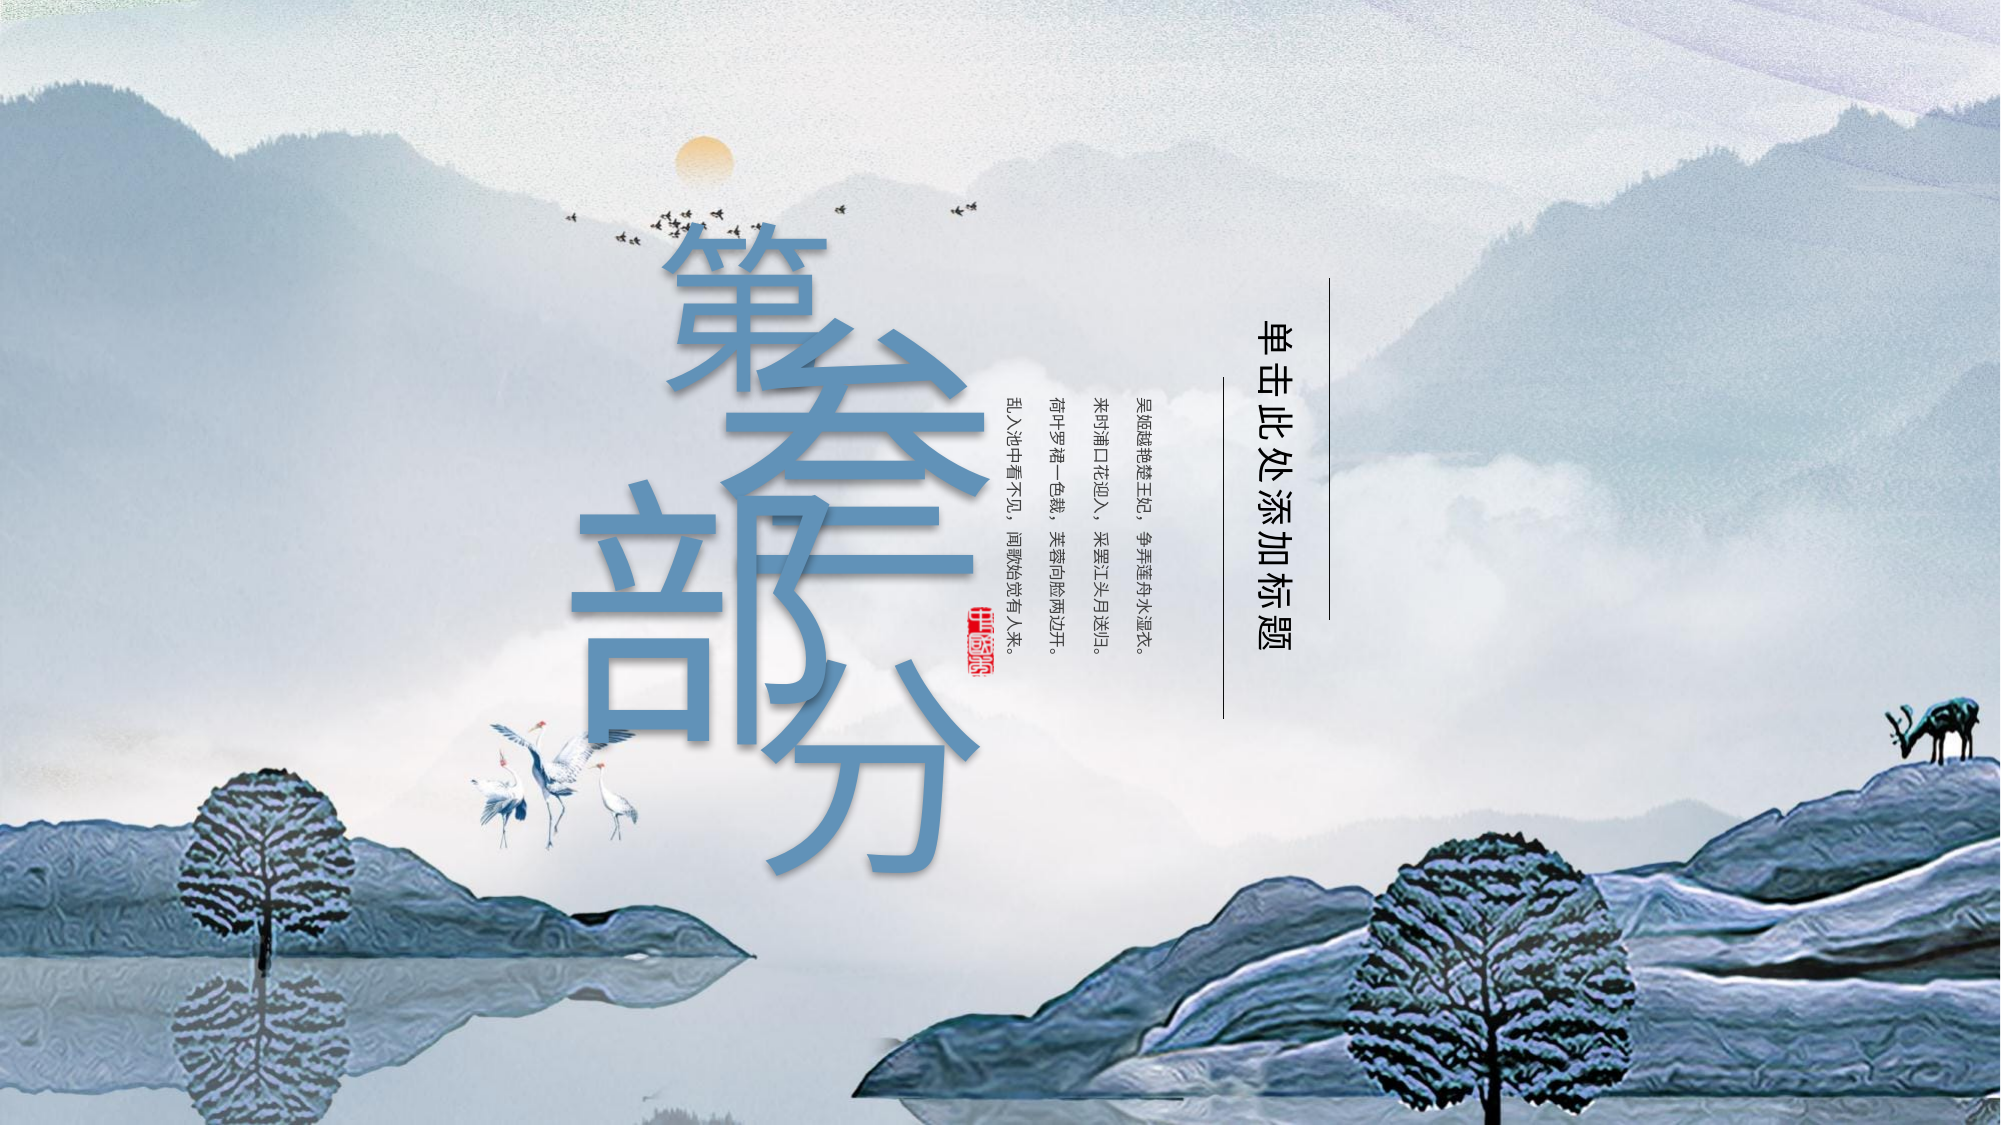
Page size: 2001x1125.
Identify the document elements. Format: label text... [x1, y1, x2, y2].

picture [0, 0, 2001, 1125]
text_box 单击此处添加标题 [1242, 313, 1311, 679]
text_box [639, 186, 1125, 915]
text_box 部 [542, 427, 639, 788]
text_box 吴姬越艳楚王妃，争弄莲舟水湿衣。 来时浦口花迎入，采罢江头月送归。 荷叶罗裙一色裁，芙蓉向脸两边开。 乱入池中看不见，闻歌始觉有人来。 [1125, 391, 1187, 747]
